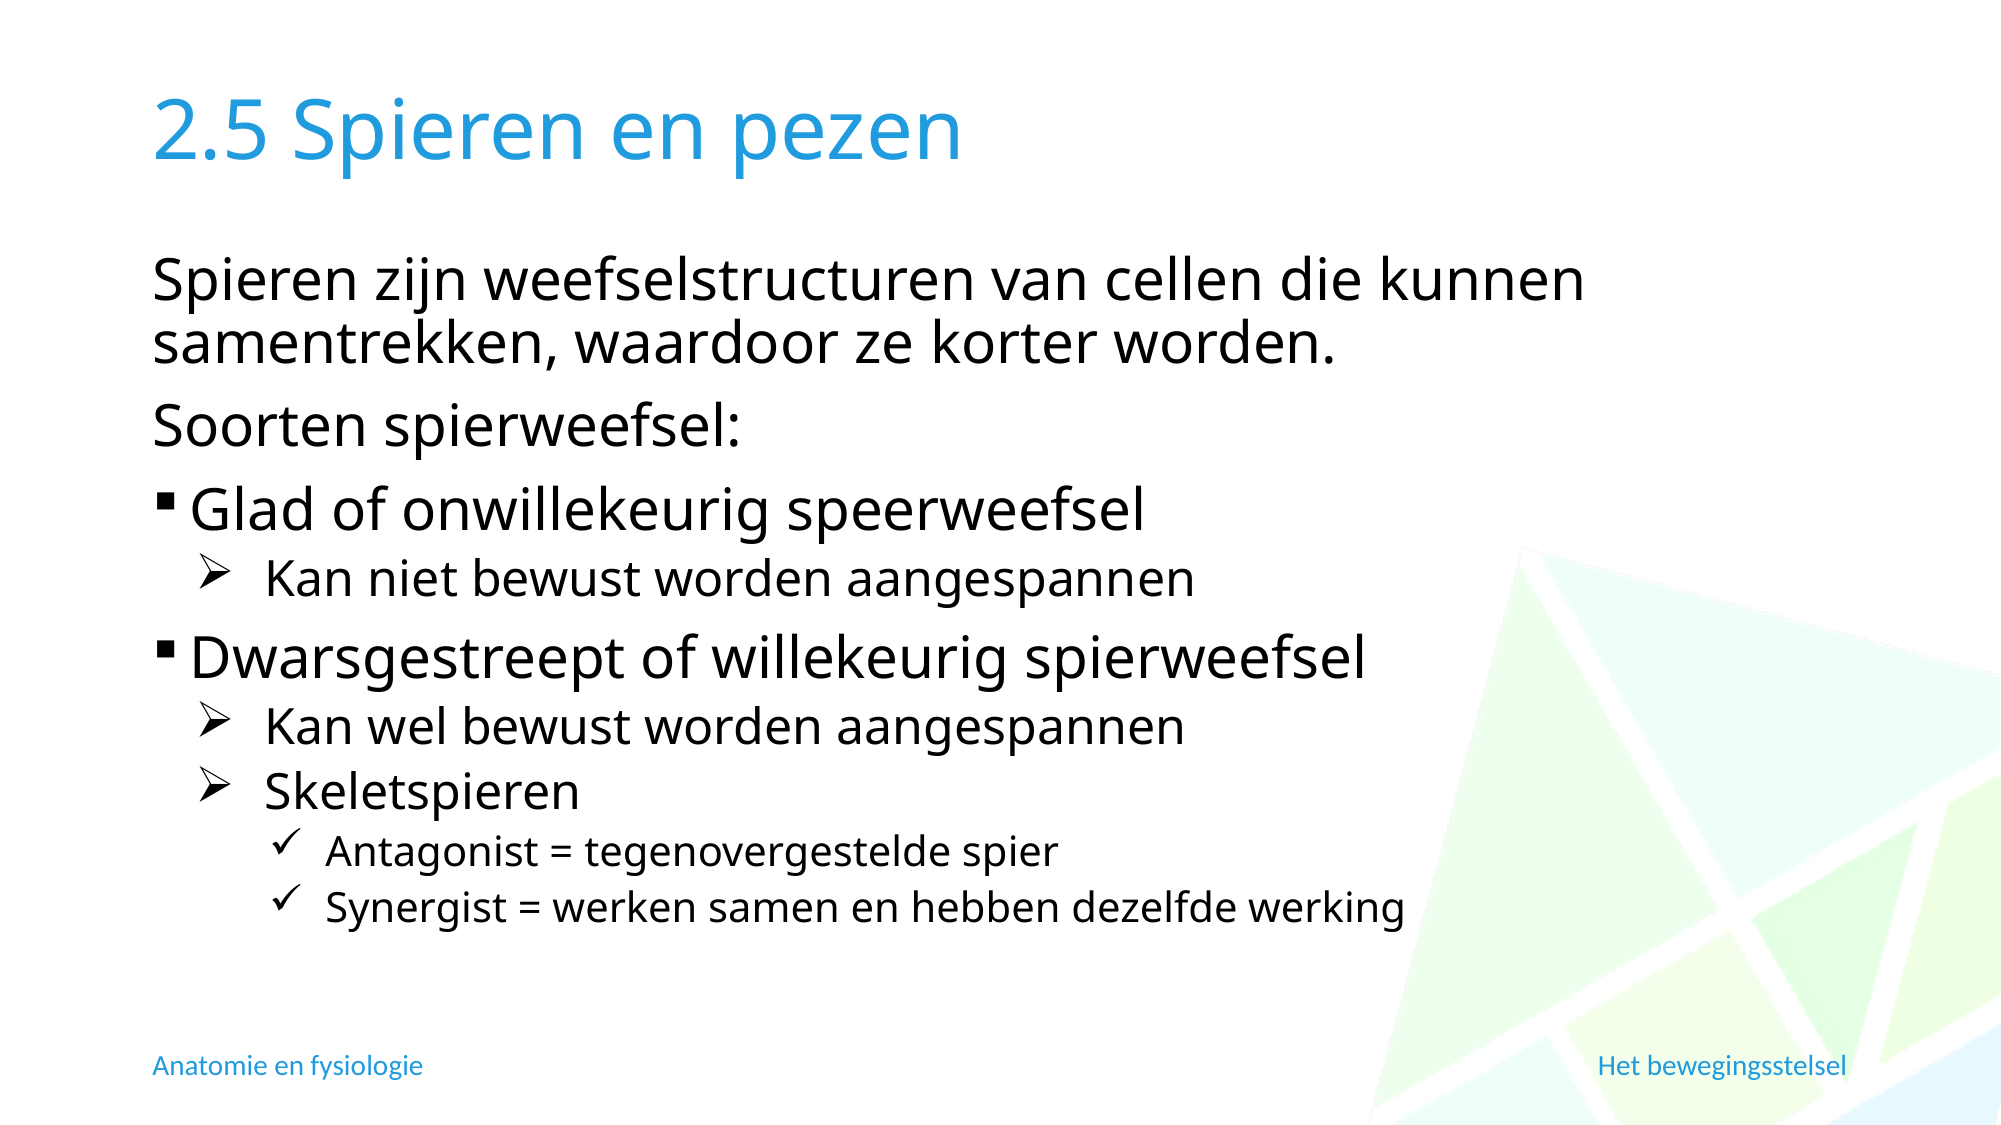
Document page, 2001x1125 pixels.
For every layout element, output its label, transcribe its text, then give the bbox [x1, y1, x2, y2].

list Anatomie en fysiologie [137, 1042, 588, 1103]
list Het bewegingsstelsel [1412, 1042, 1863, 1103]
title 2.5 Spieren en pezen [137, 59, 1863, 205]
list Spieren zijn weefselstructuren van cellen die kunnen samentrekken, waardoor ze korter worden. Soorten spierweefsel: Glad of onwillekeurig speerweefsel Kan niet bewust worden aangespannen Dwarsgestreept of willekeurig spierweefsel Kan wel bewust worden aangespannen Skeletspieren Antagonist = tegenovergestelde spier Synergist = werken samen en hebben dezelfde werking [137, 242, 1863, 957]
